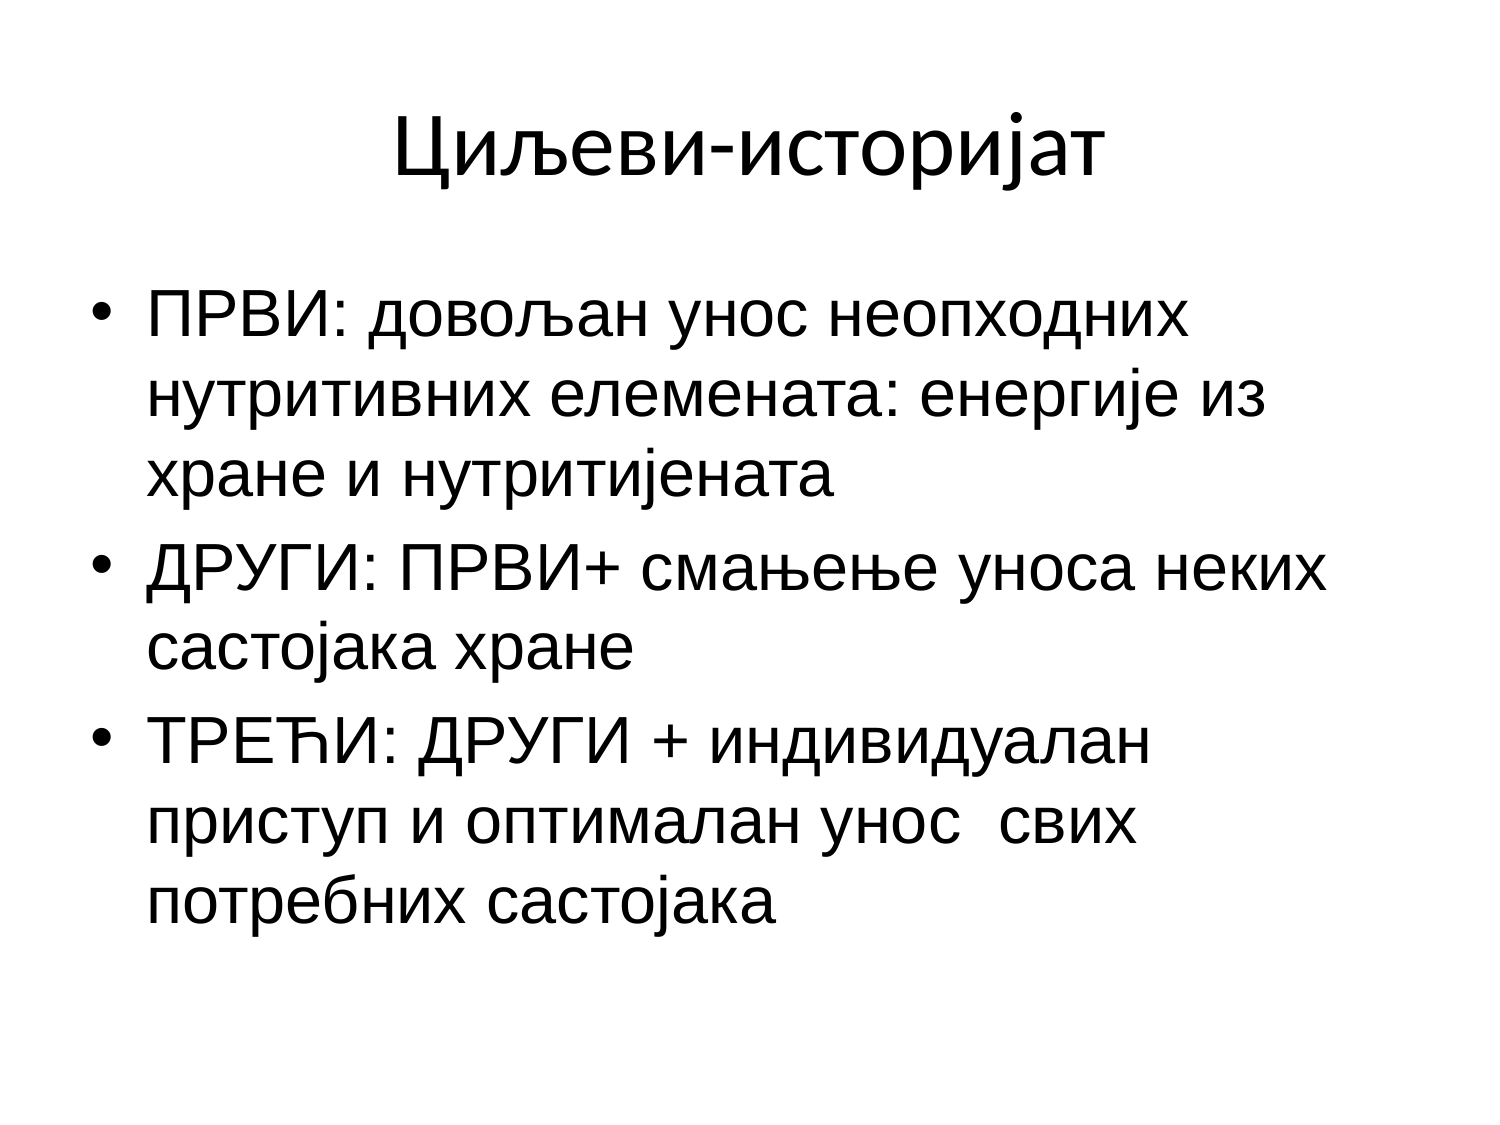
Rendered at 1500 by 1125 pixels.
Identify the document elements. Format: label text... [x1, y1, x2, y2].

list ПРВИ: довољан унос неопходних нутритивних елемената: енергије из хране и нутритијената ДРУГИ: ПРВИ+ смањење уноса неких састојака хране ТРЕЋИ: ДРУГИ + индивидуалан приступ и оптималан унос свих потребних састојака [75, 262, 1425, 1005]
title Циљеви-историјат [75, 45, 1425, 233]
